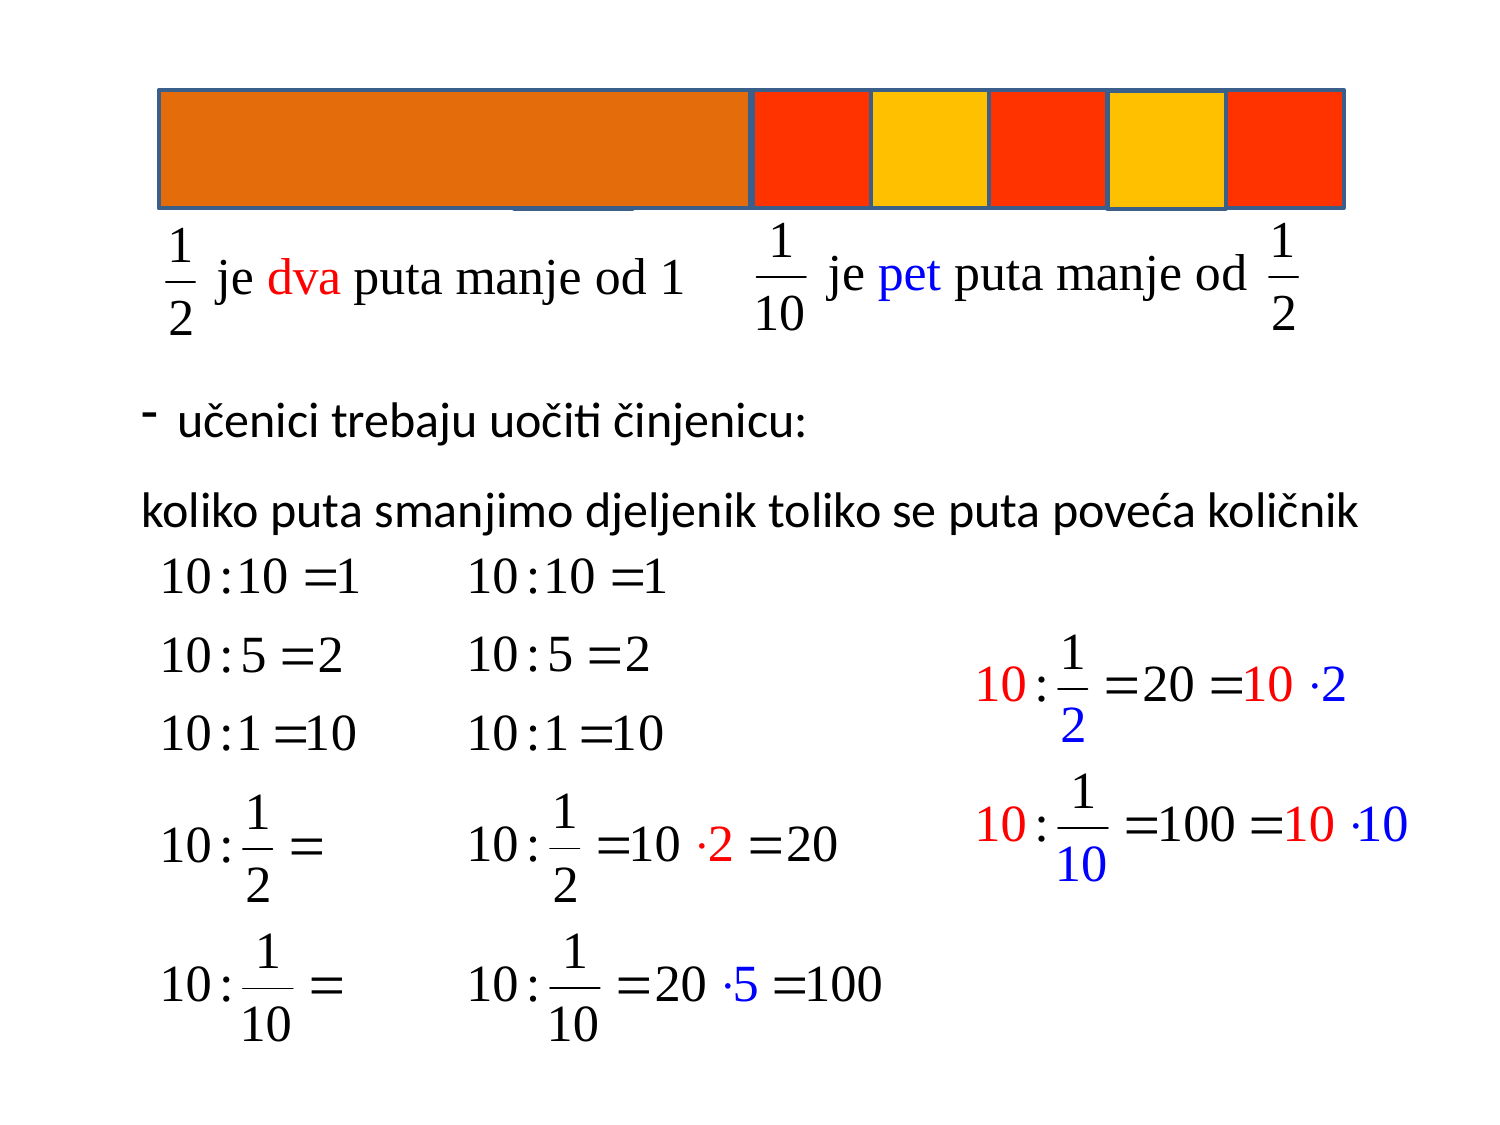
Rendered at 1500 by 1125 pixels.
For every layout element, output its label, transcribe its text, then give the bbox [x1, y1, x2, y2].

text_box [159, 550, 363, 1053]
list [466, 550, 890, 1052]
text_box [1224, 88, 1346, 210]
text_box [752, 88, 869, 207]
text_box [159, 213, 690, 344]
text_box učenici trebaju uočiti činjenicu: koliko puta smanjimo djeljenik toliko se puta poveća količnik [126, 349, 1400, 545]
text_box [987, 88, 1110, 207]
text_box [157, 88, 752, 210]
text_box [974, 621, 1414, 891]
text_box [749, 208, 1306, 339]
text_box [1105, 89, 1224, 207]
text_box [869, 88, 987, 207]
